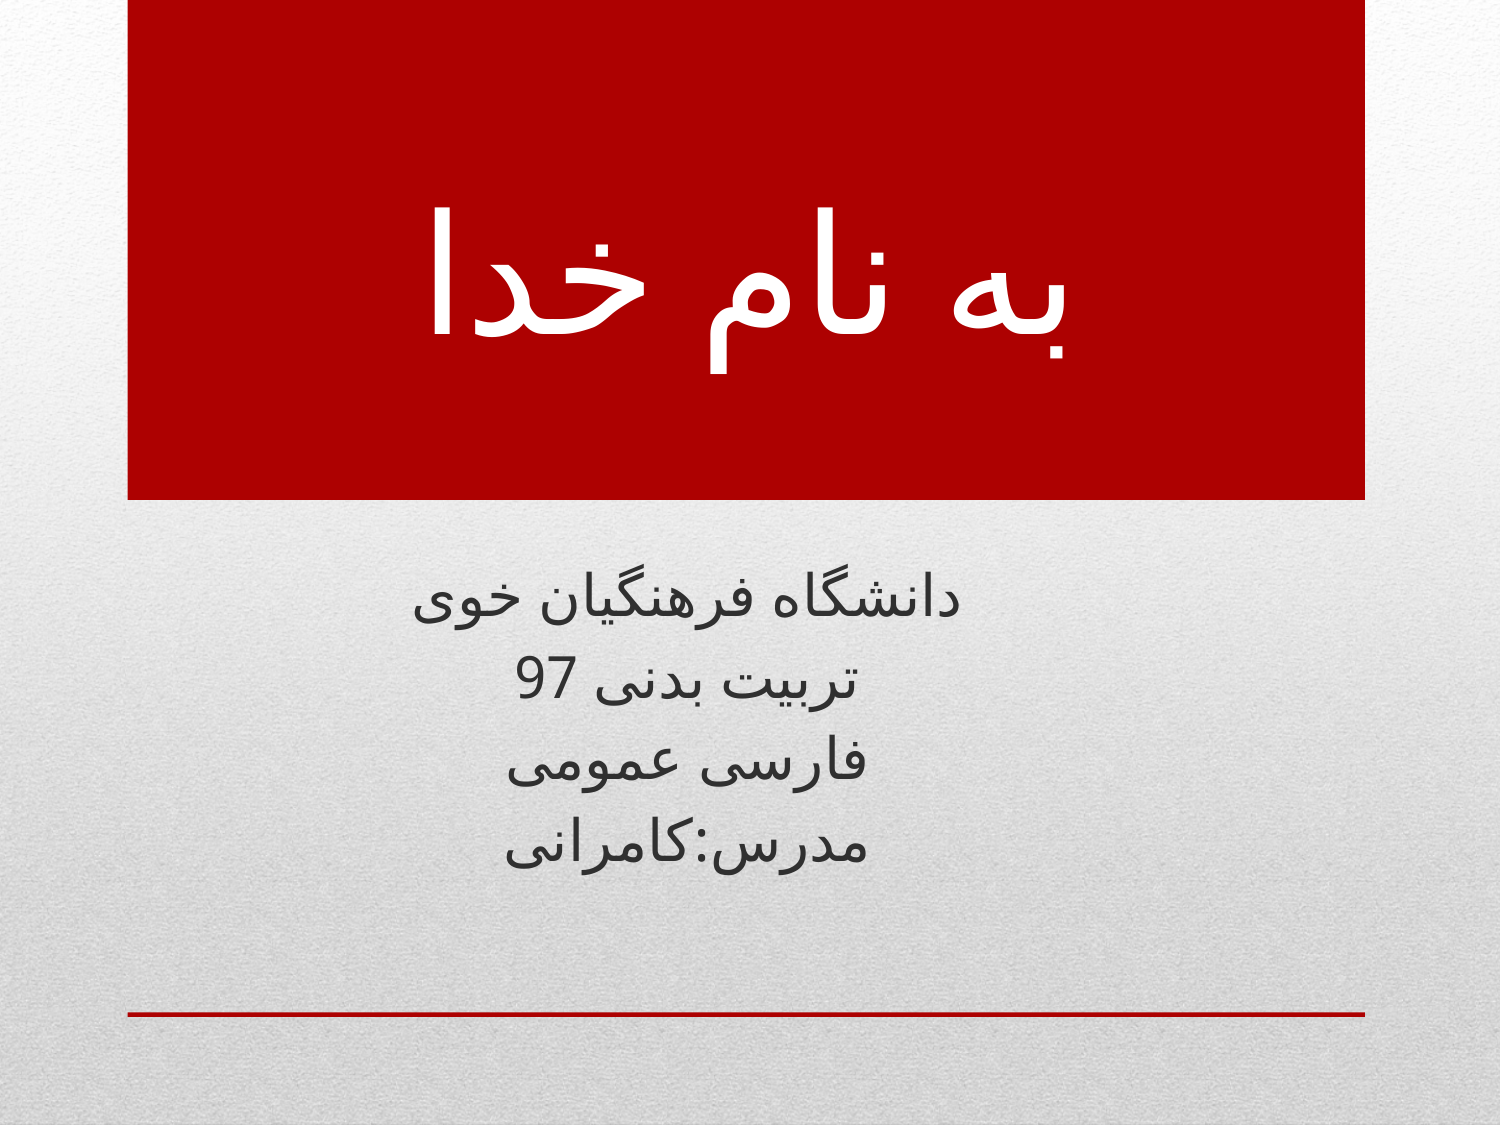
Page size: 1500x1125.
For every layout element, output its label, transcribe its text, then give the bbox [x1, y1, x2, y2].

title به نام خدا [277, 125, 1222, 376]
subtitle دانشگاه فرهنگیان خوی تربیت بدنی 97 فارسی عمومی مدرس:کامرانی [125, 550, 1250, 938]
